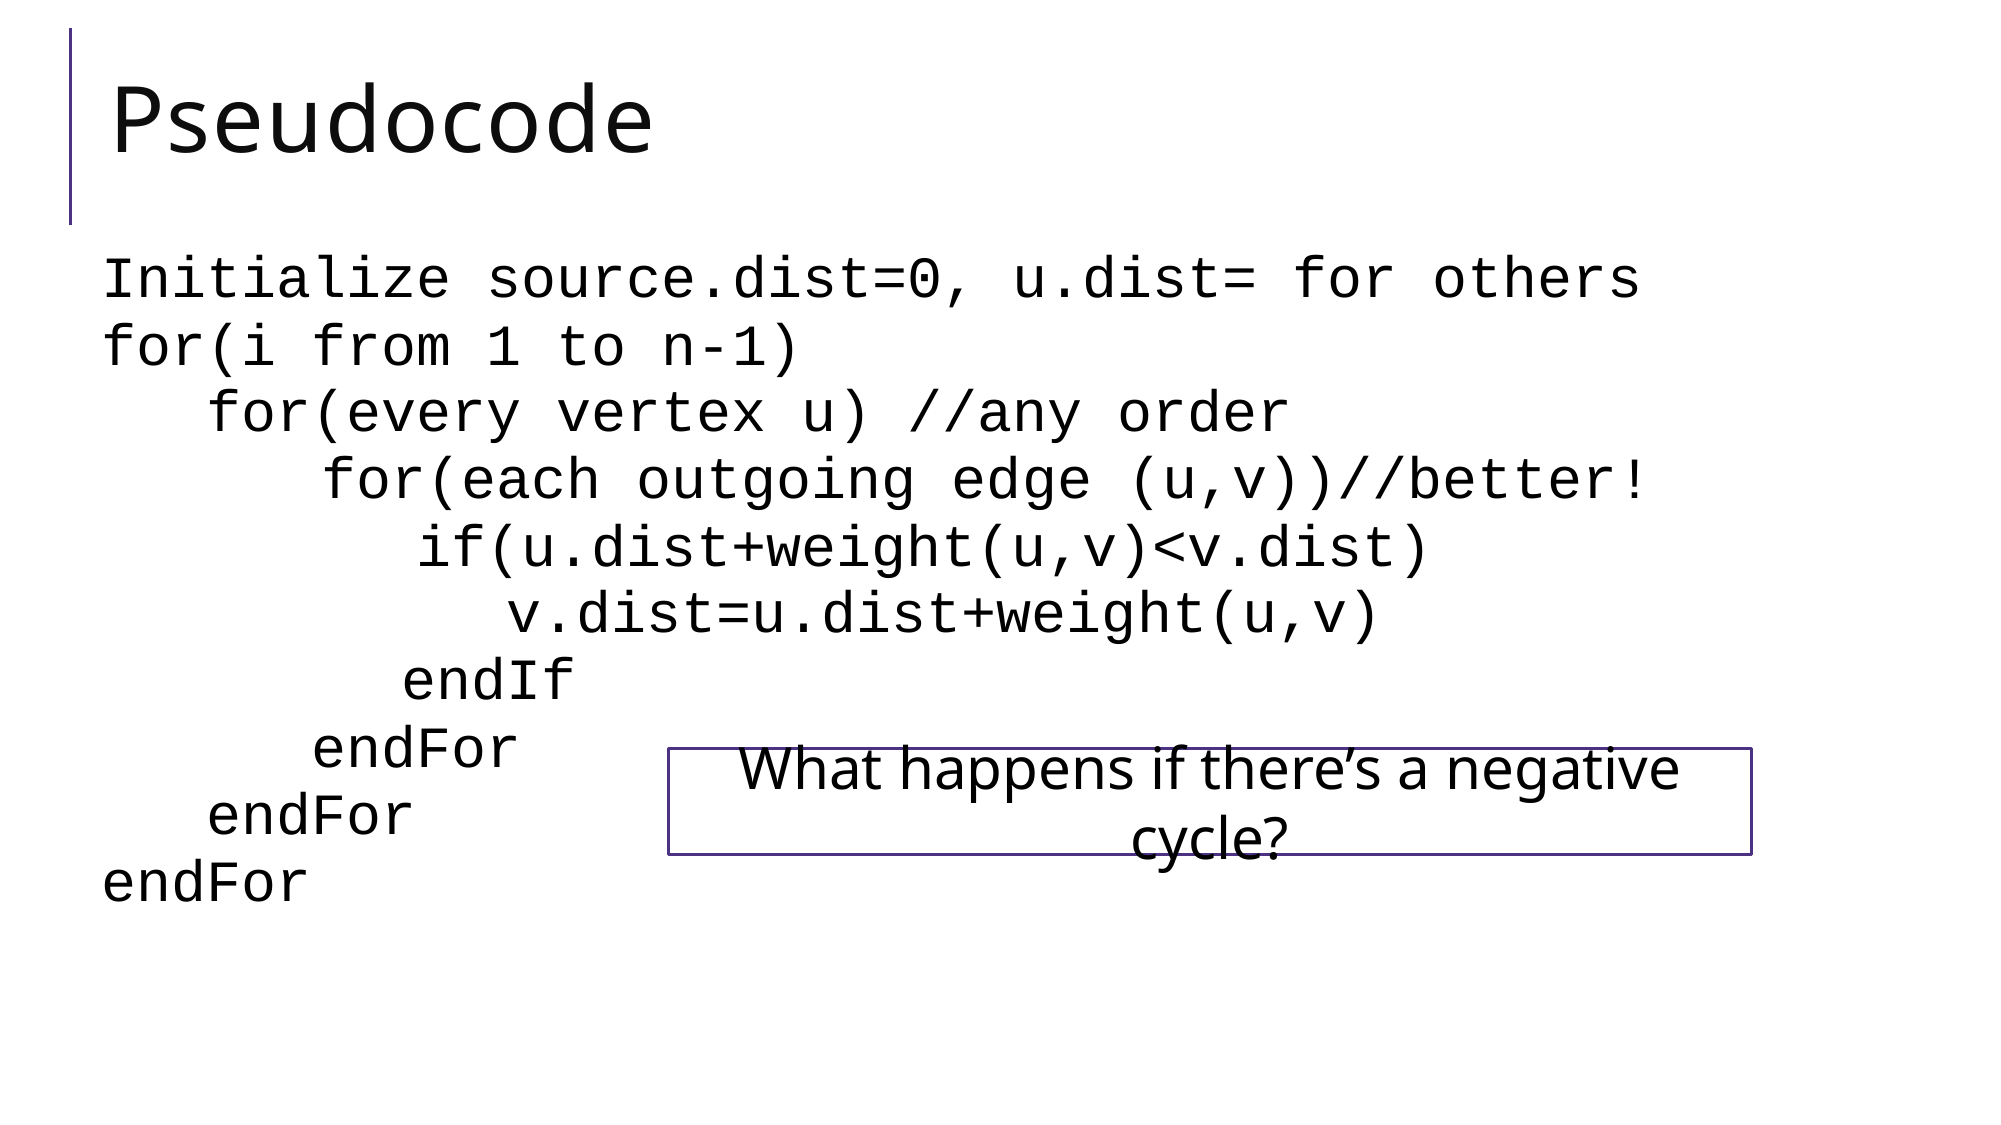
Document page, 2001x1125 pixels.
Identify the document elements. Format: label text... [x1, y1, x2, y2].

title Pseudocode [94, 43, 1930, 210]
text_box What happens if there’s a negative cycle? [667, 747, 1753, 856]
